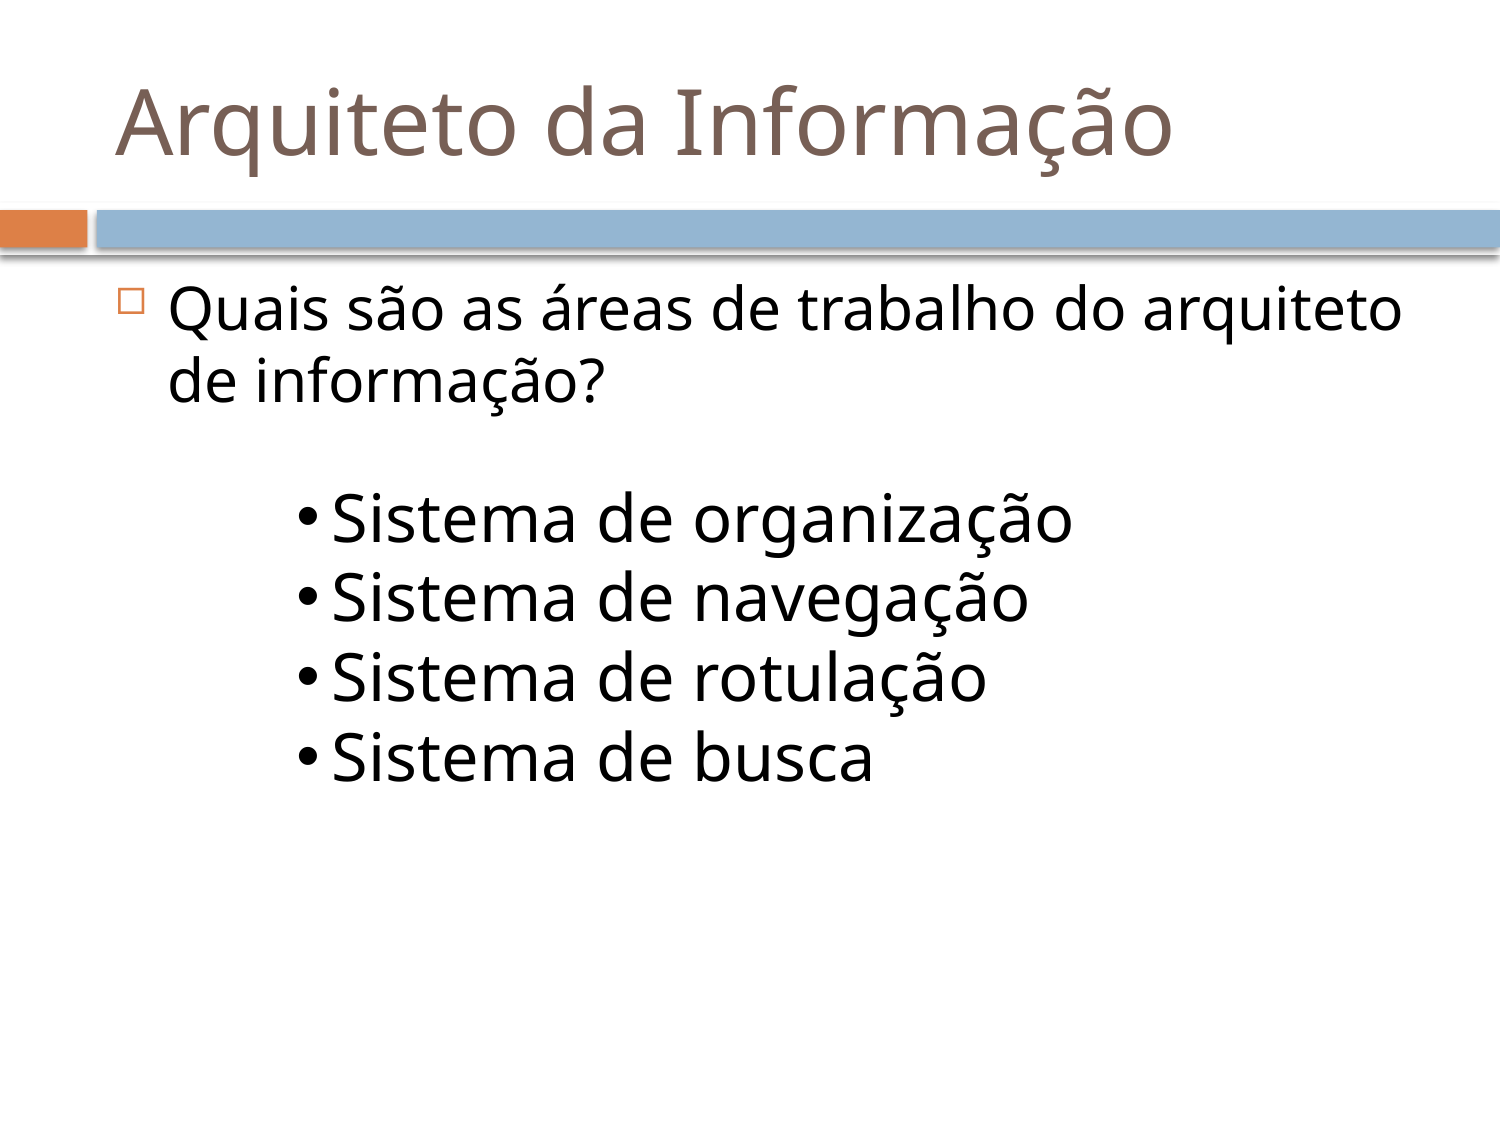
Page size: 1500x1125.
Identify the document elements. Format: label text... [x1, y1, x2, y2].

text_box Sistema de organização Sistema de navegação Sistema de rotulação Sistema de busca [242, 467, 1329, 848]
list Quais são as áreas de trabalho do arquiteto de informação? [100, 262, 1438, 468]
title Arquiteto da Informação [100, 37, 1438, 200]
